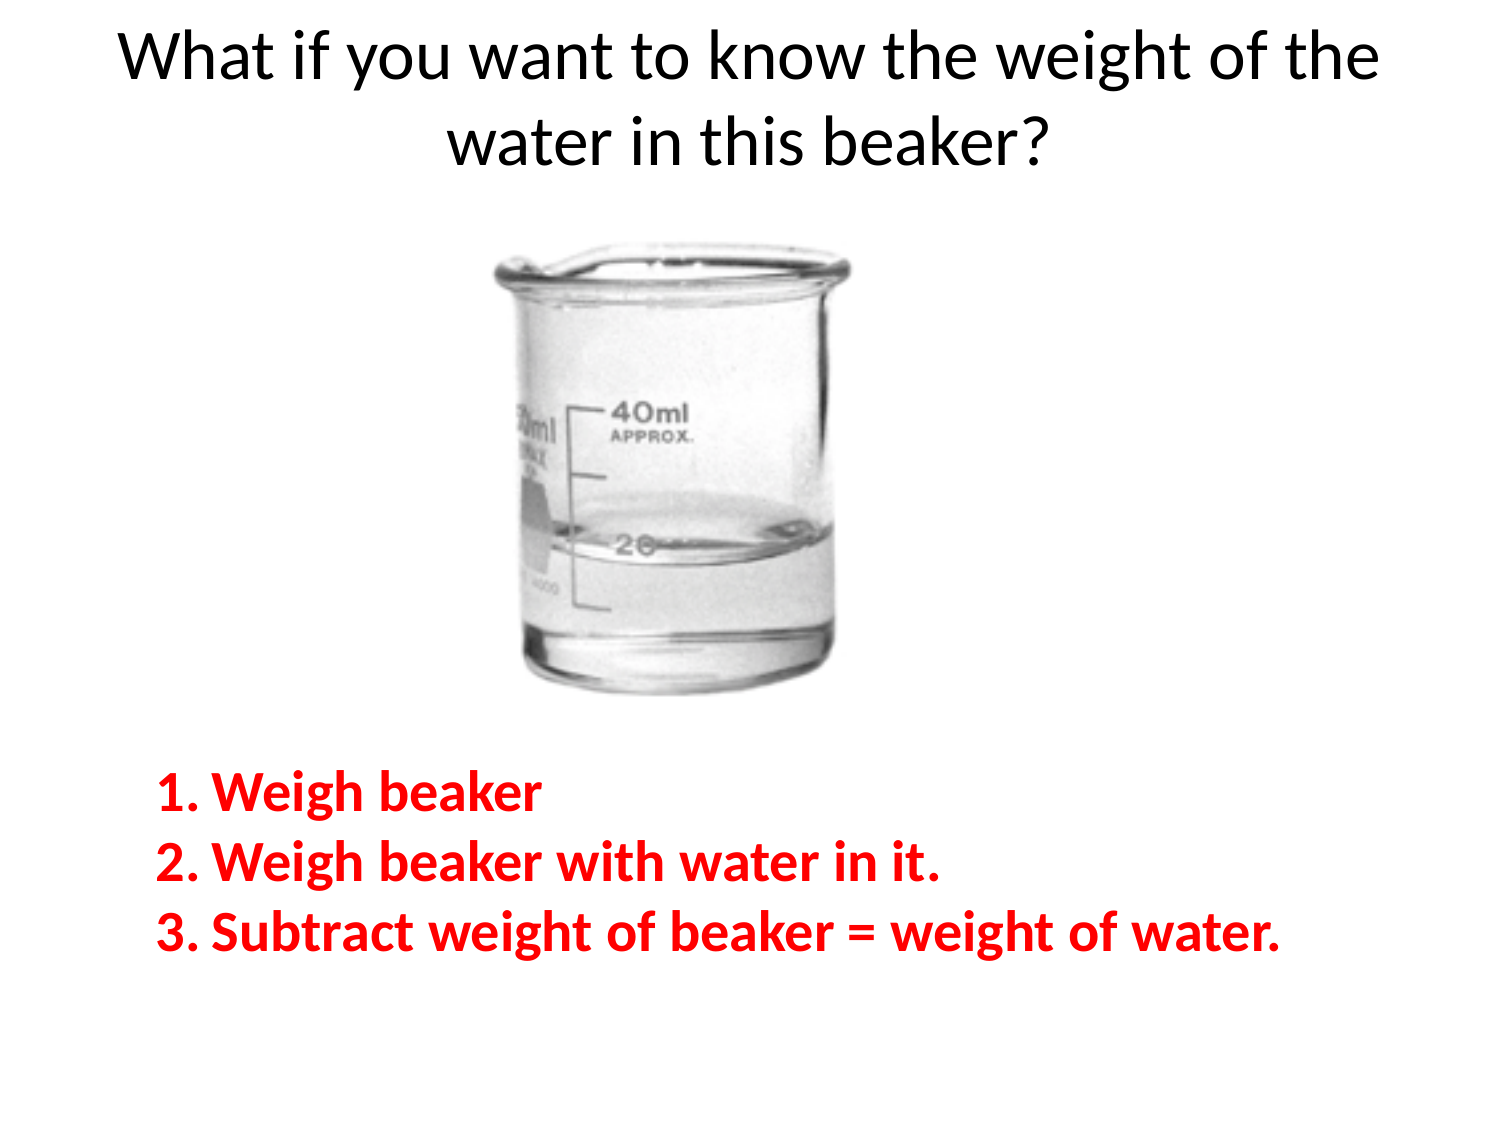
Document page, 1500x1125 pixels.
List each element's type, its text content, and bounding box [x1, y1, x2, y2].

title What if you want to know the weight of the water in this beaker? [75, 0, 1425, 188]
picture [453, 187, 895, 719]
text_box Weigh beaker Weigh beaker with water in it. Subtract weight of beaker = weight of water. [140, 746, 1329, 971]
